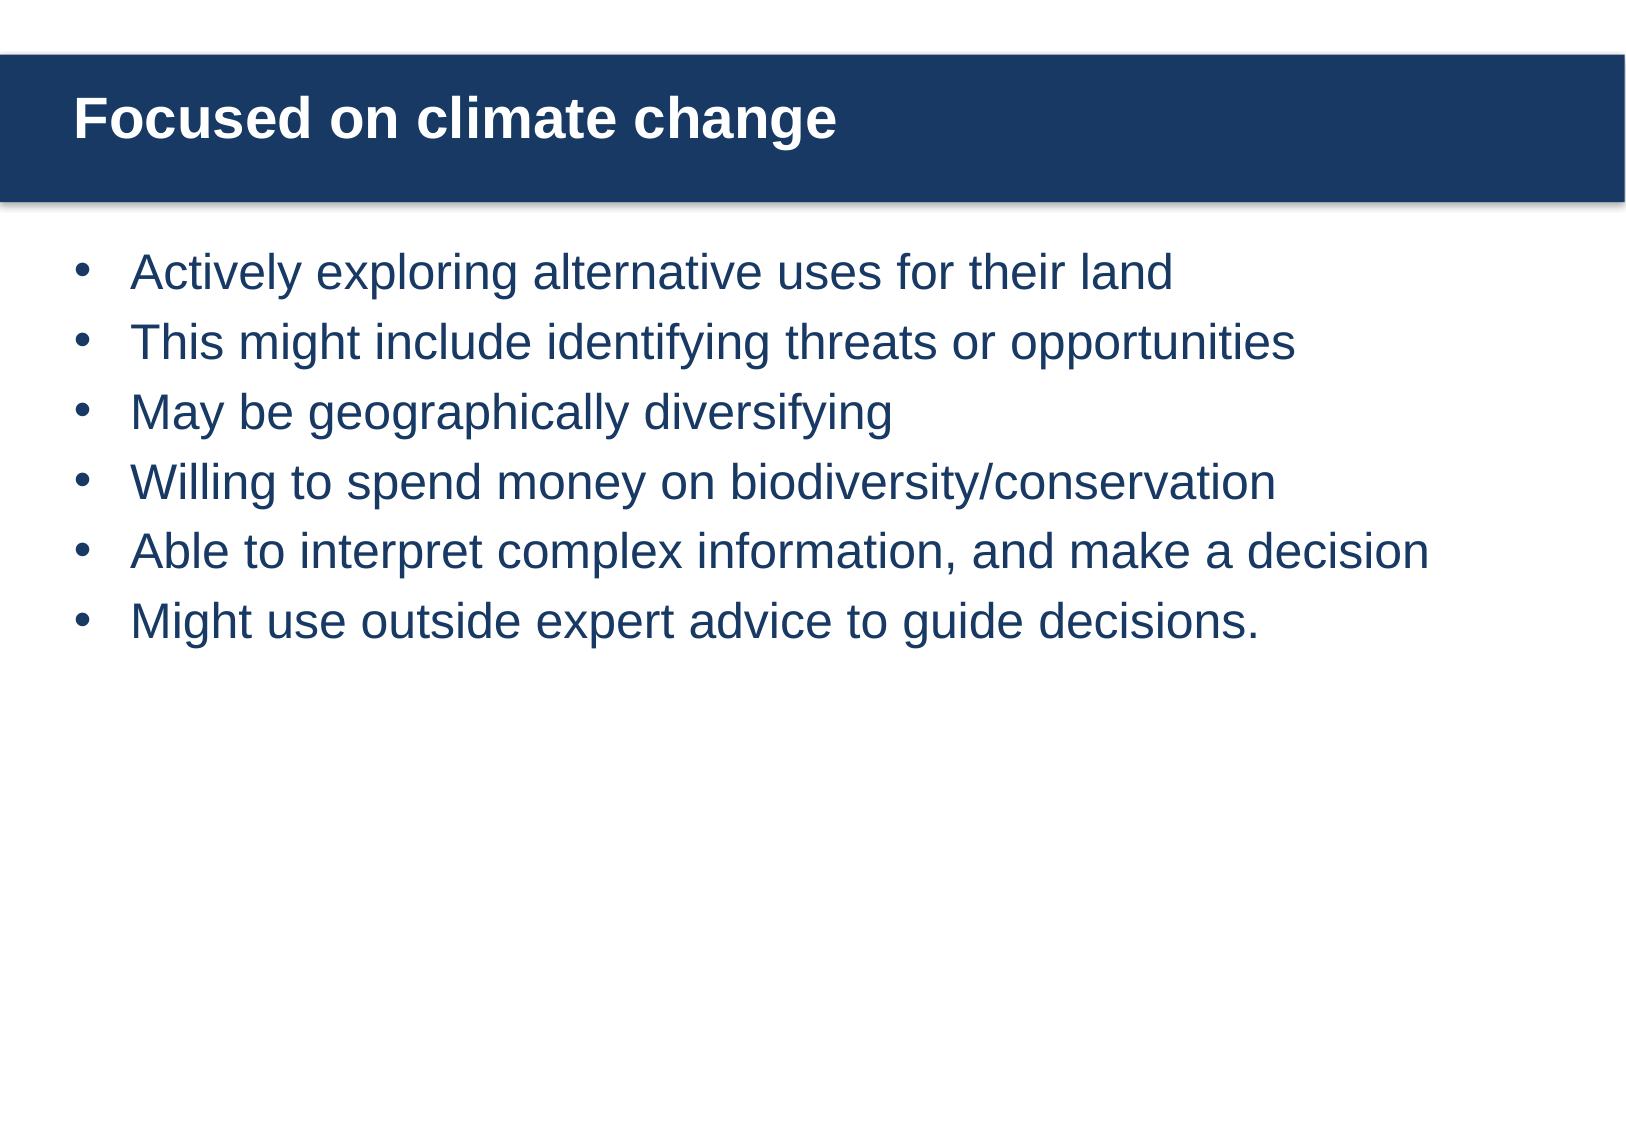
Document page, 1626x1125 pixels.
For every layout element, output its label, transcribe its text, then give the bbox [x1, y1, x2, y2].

title Focused on climate change [59, 72, 1567, 198]
list Actively exploring alternative uses for their land This might include identifying threats or opportunities May be geographically diversifying Willing to spend money on biodiversity/conservation Able to interpret complex information, and make a decision Might use outside expert advice to guide decisions. [59, 231, 1567, 971]
